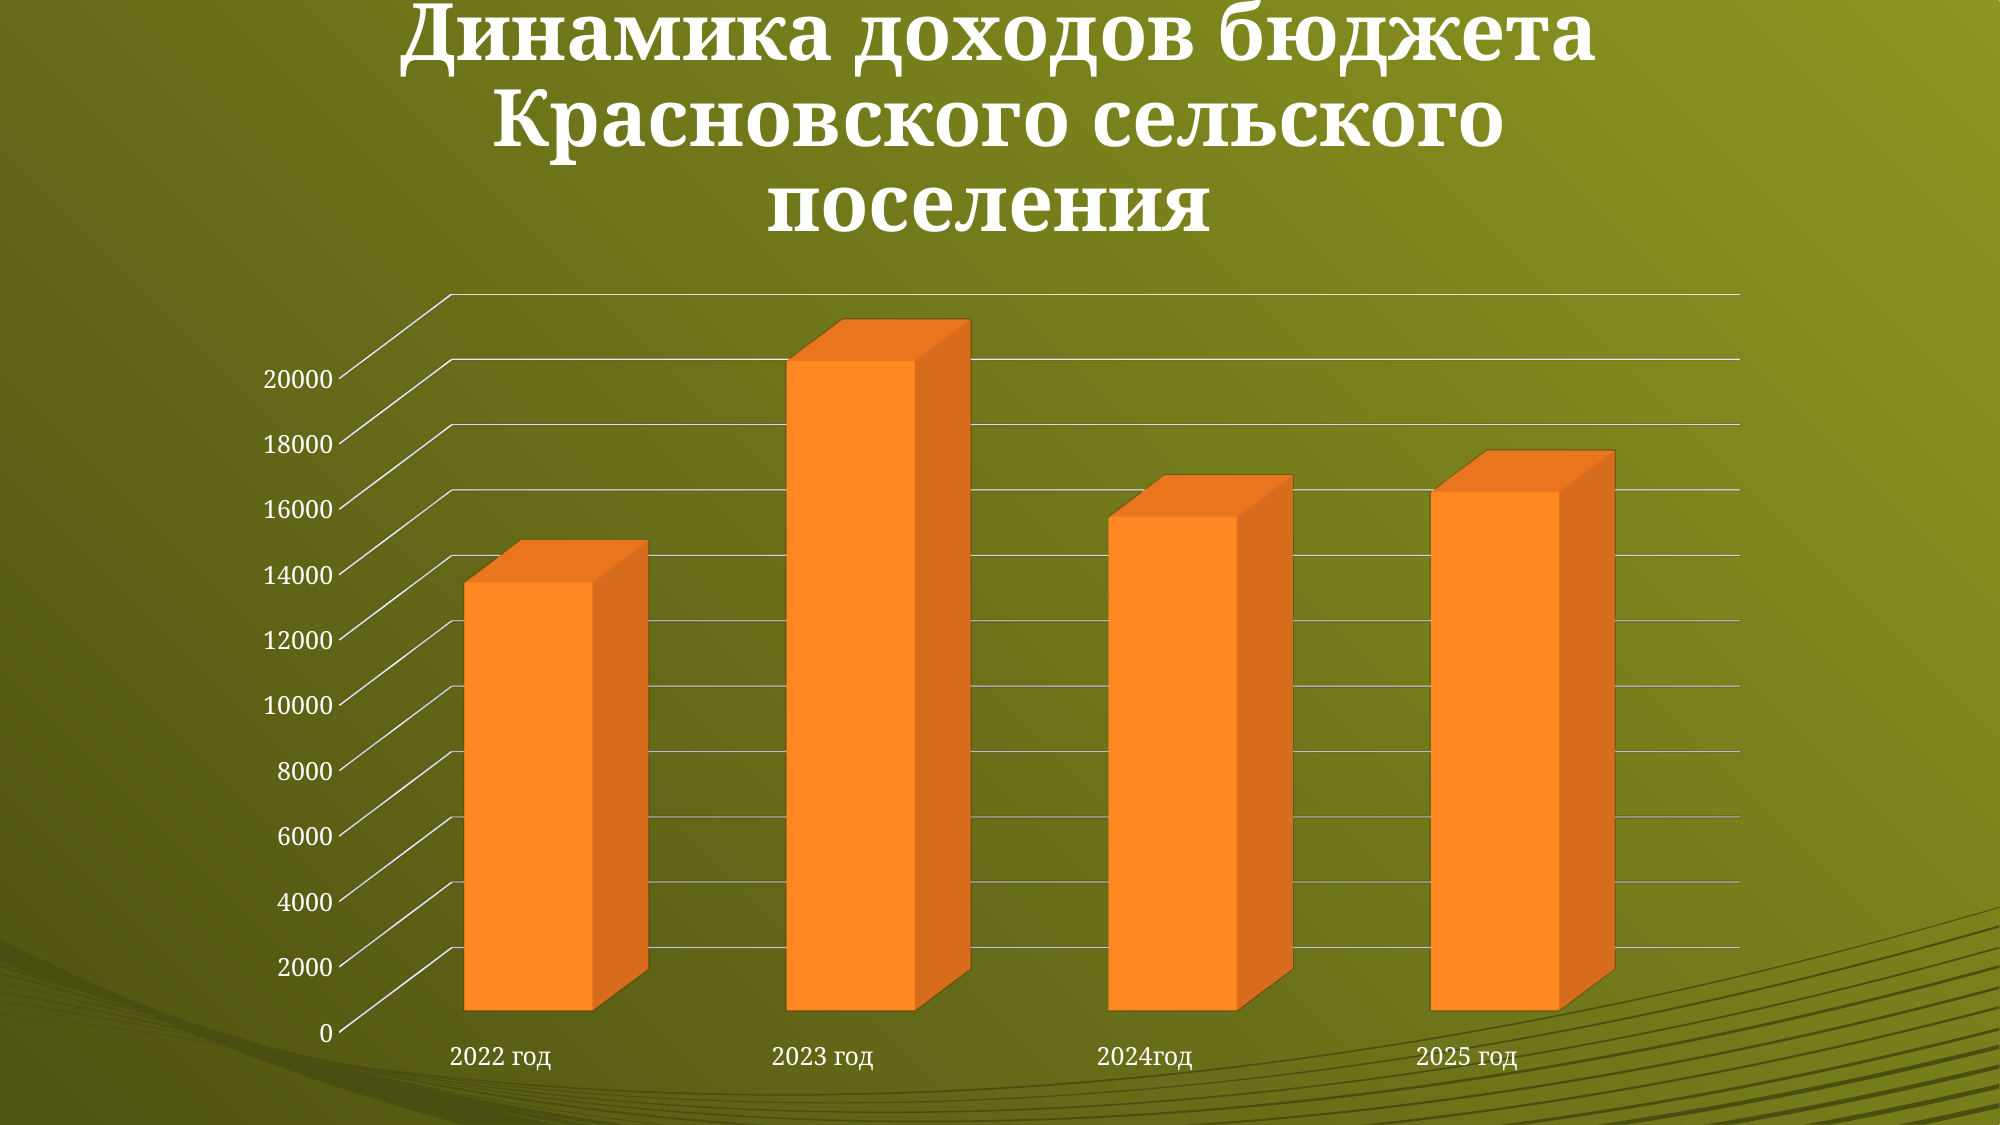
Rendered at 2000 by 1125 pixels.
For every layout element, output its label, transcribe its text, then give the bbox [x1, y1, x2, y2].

chart [249, 278, 1750, 1083]
title Динамика доходов бюджета Красновского сельского поселения [249, 65, 1750, 257]
